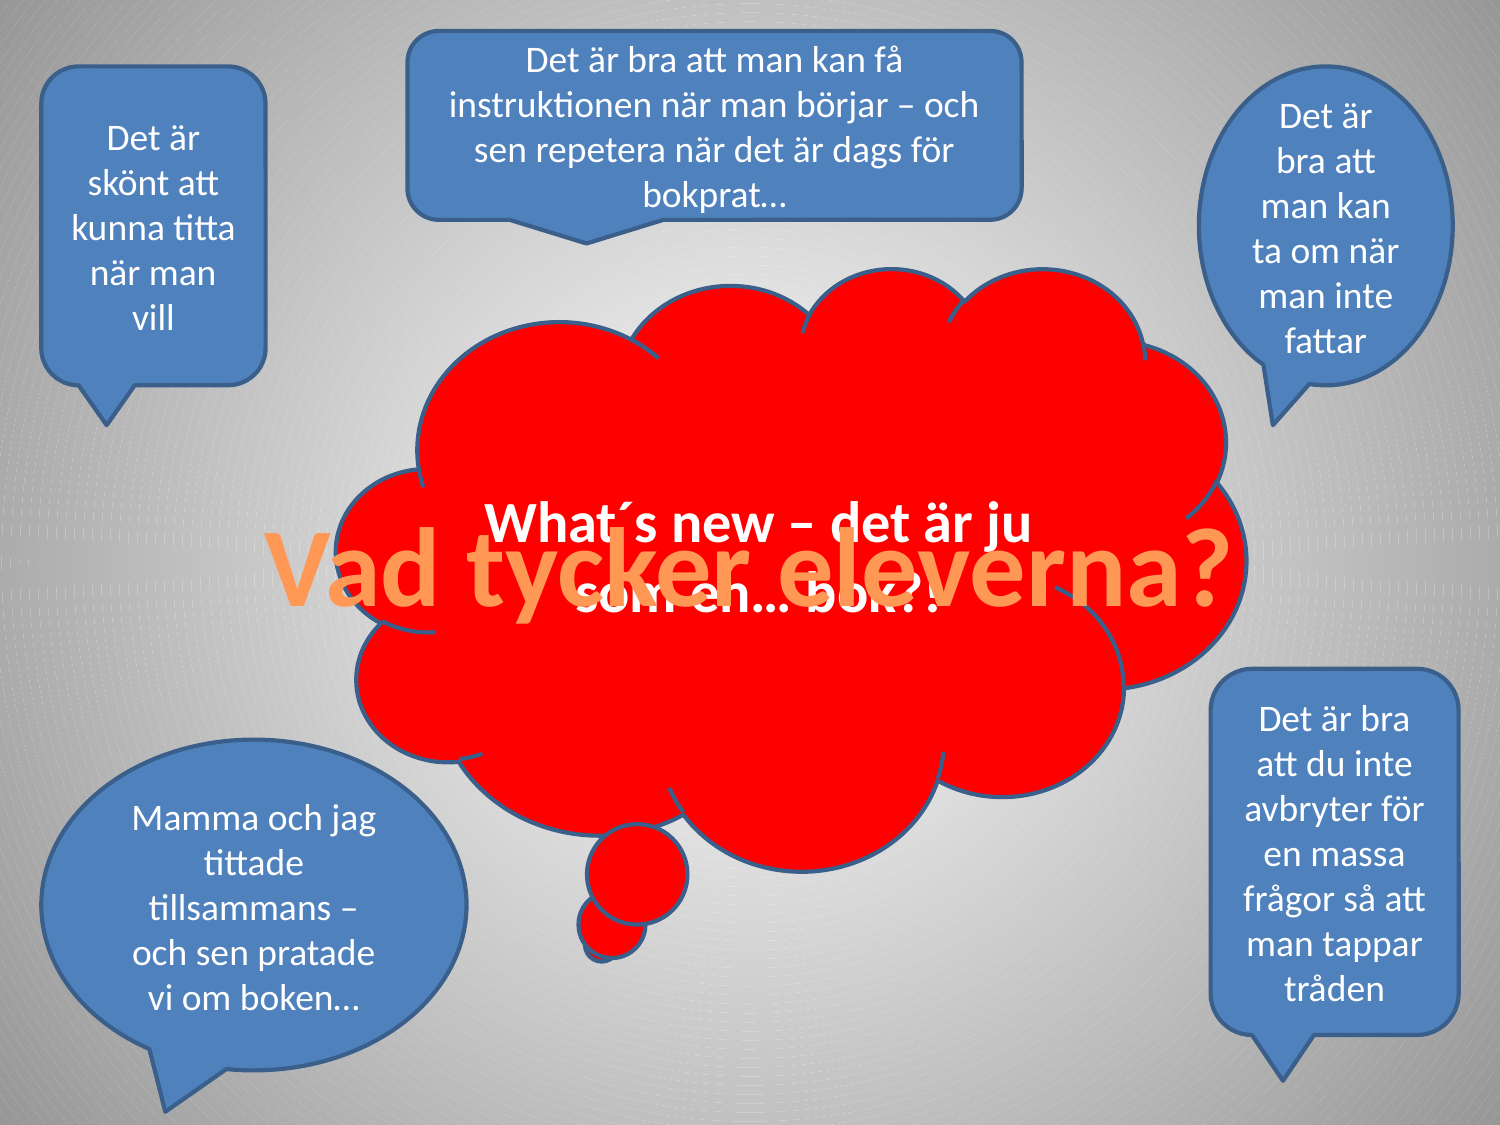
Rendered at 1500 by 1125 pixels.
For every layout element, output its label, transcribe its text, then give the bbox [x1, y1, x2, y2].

text_box Vad tycker eleverna? [249, 486, 1251, 637]
text_box Det är skönt att kunna titta när man vill [39, 64, 268, 428]
text_box Det är bra att du inte avbryter för en massa frågor så att man tappar tråden [1208, 666, 1461, 1083]
text_box What´s new – det är ju som en… bok?! [354, 637, 1222, 964]
text_box Det är bra att man kan ta om när man inte fattar [1196, 64, 1455, 428]
text_box What´s new – det är ju som en… bok?! [368, 267, 1229, 486]
text_box Mamma och jag tittade tillsammans – och sen pratade vi om boken… [39, 737, 469, 1114]
text_box Det är bra att man kan få instruktionen när man börjar – och sen repetera när det är dags för bokprat… [405, 28, 1024, 246]
